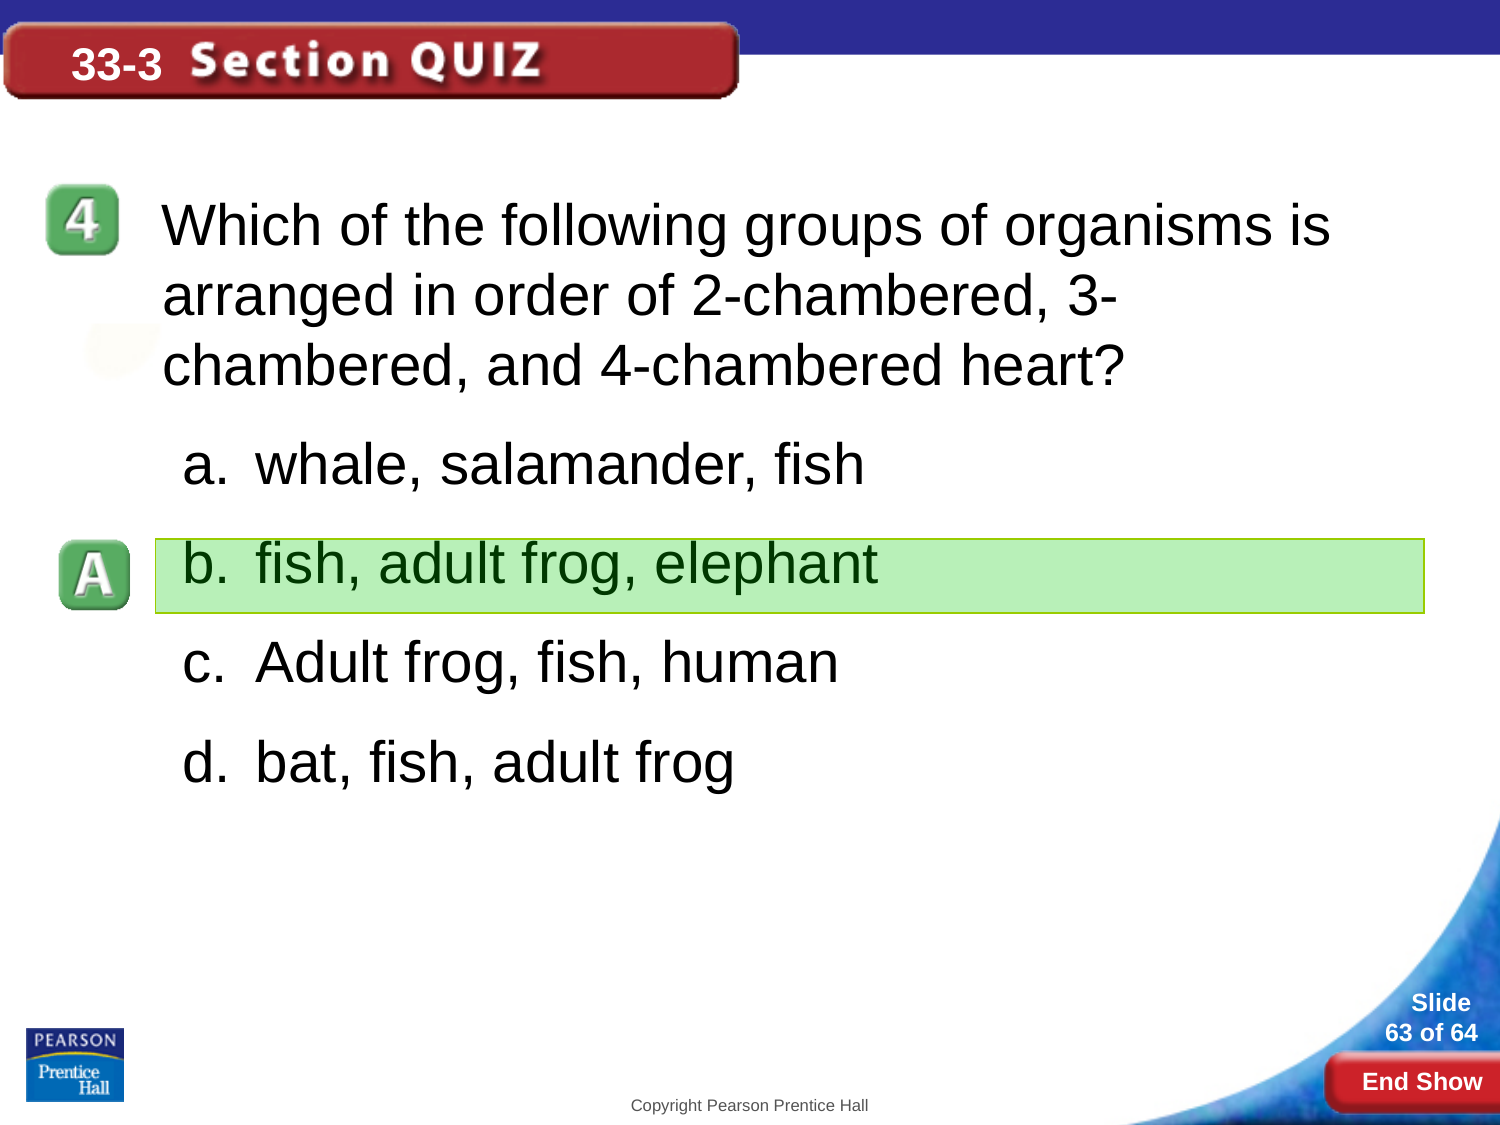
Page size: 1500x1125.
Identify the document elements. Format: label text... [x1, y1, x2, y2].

list Which of the following groups of organisms is arranged in order of 2-chambered, 3-chambered, and 4-chambered heart? whale, salamander, fish fish, adult frog, elephant Adult frog, fish, human bat, fish, adult frog [44, 179, 1440, 888]
title 33-3 [2, 26, 179, 98]
picture [49, 533, 146, 620]
text_box [155, 538, 1424, 613]
picture [0, 0, 1500, 1125]
footer Copyright Pearson Prentice Hall [512, 1087, 988, 1113]
picture [38, 178, 136, 264]
